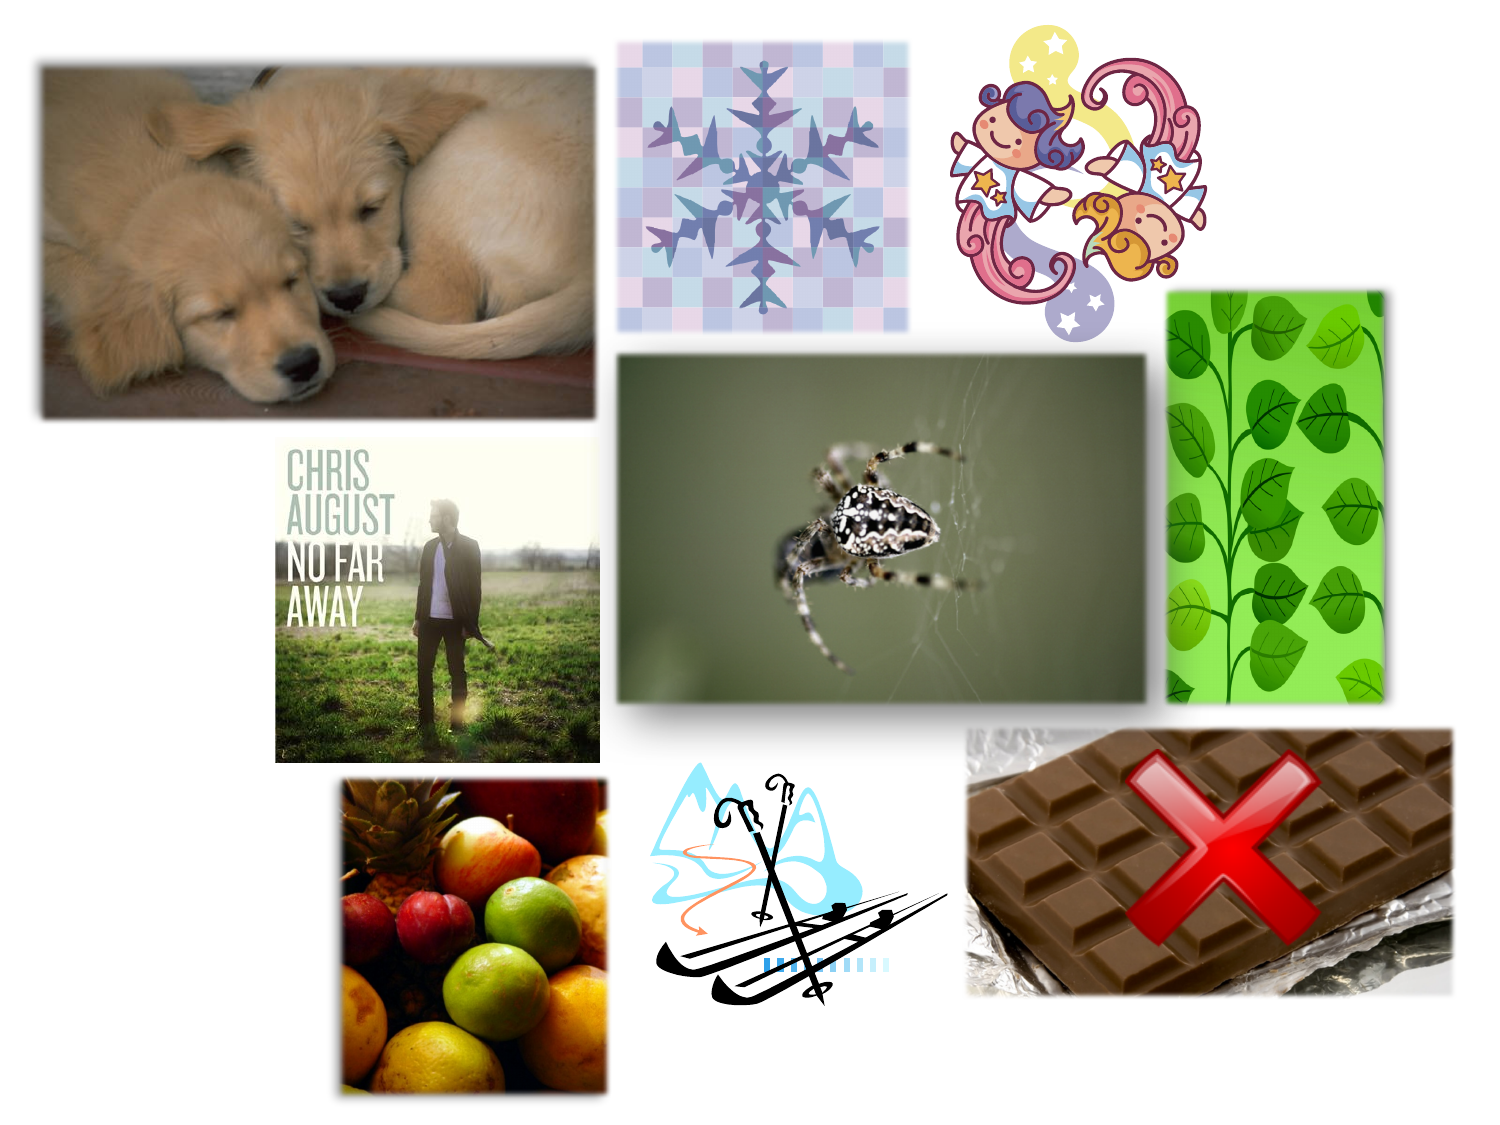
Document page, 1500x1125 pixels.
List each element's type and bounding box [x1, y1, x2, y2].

picture [37, 62, 601, 426]
picture [962, 724, 1457, 1001]
picture [612, 349, 1151, 708]
picture [649, 762, 948, 1007]
picture [612, 37, 913, 337]
picture [949, 24, 1388, 708]
picture [337, 774, 612, 1099]
picture [274, 437, 601, 763]
